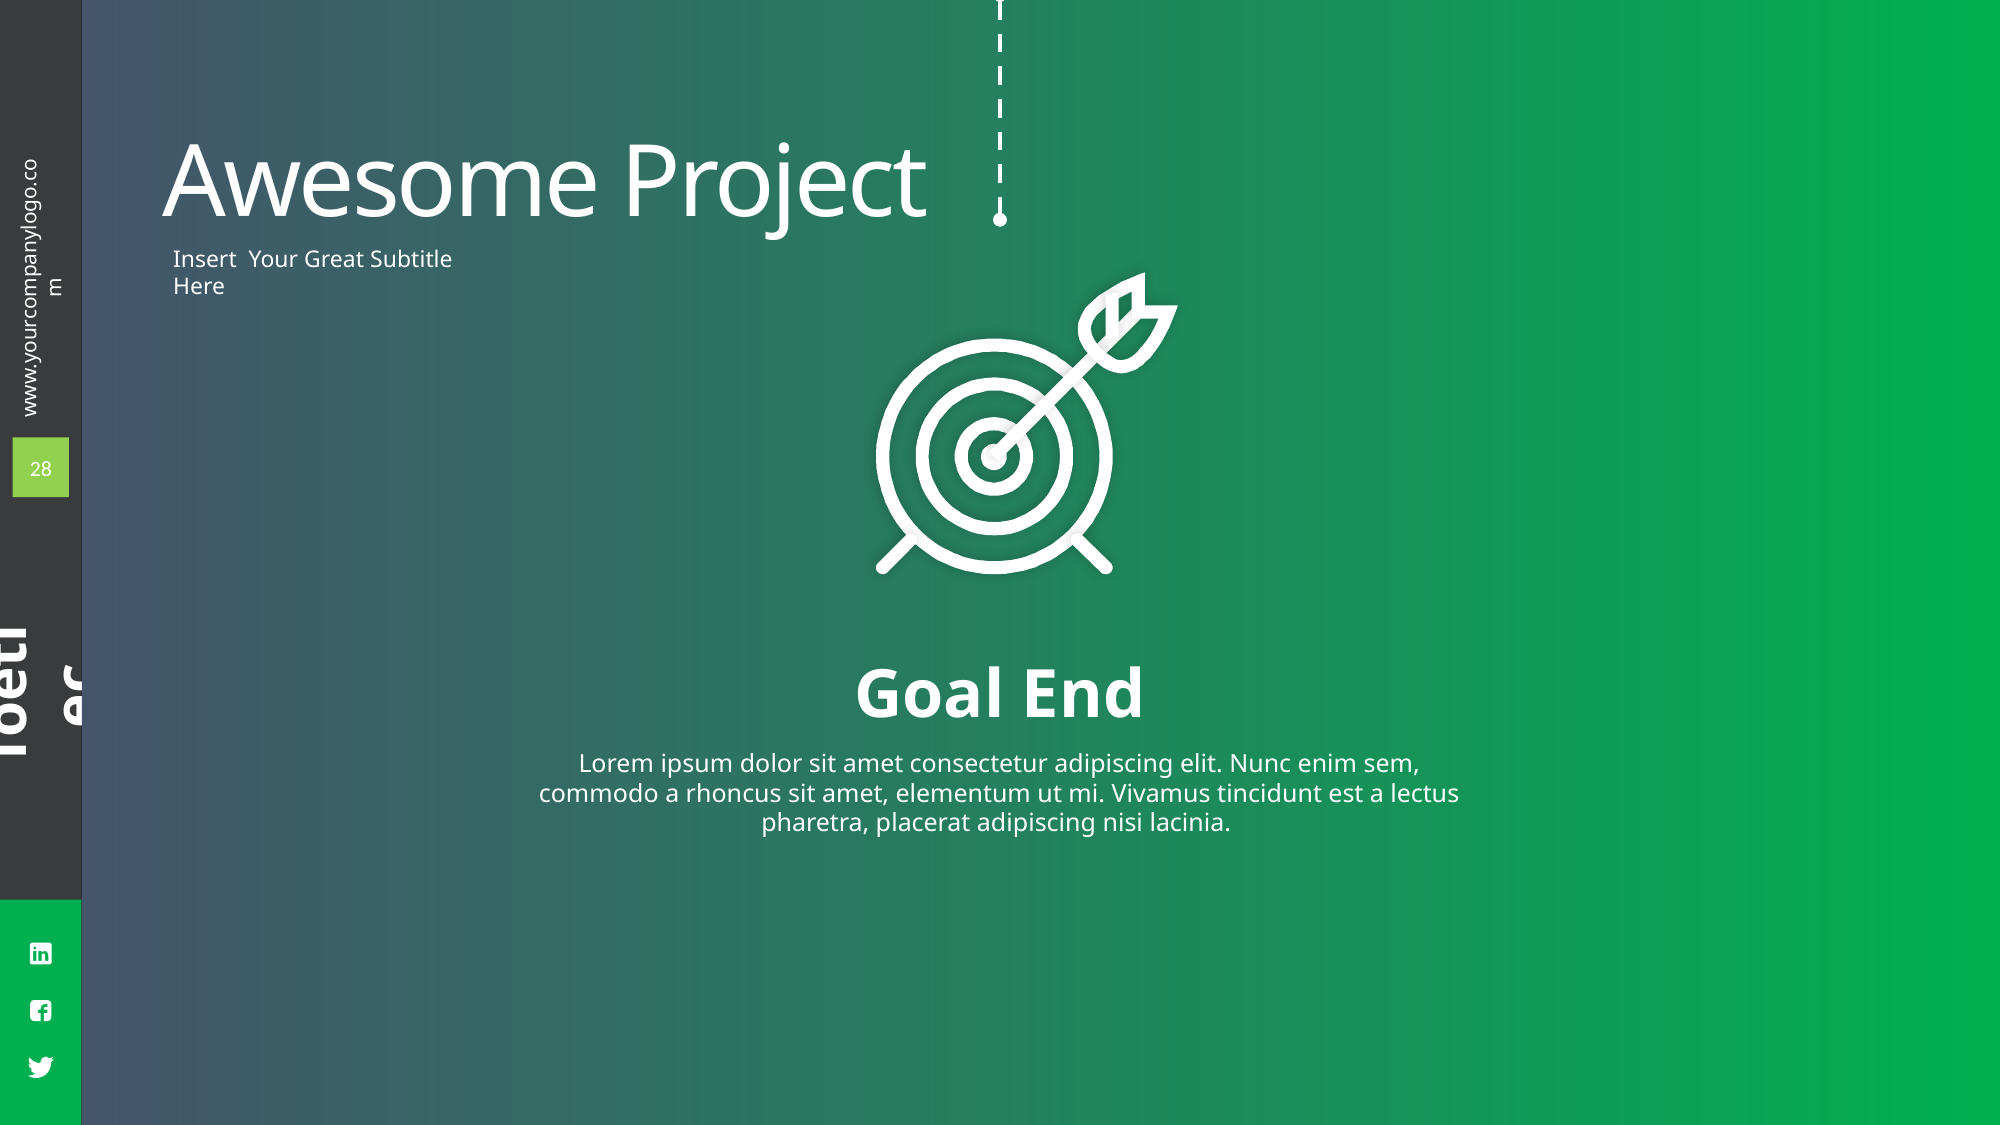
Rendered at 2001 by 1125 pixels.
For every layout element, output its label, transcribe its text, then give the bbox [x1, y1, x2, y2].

slide_number 28 [12, 437, 69, 498]
picture [81, 0, 2000, 1125]
